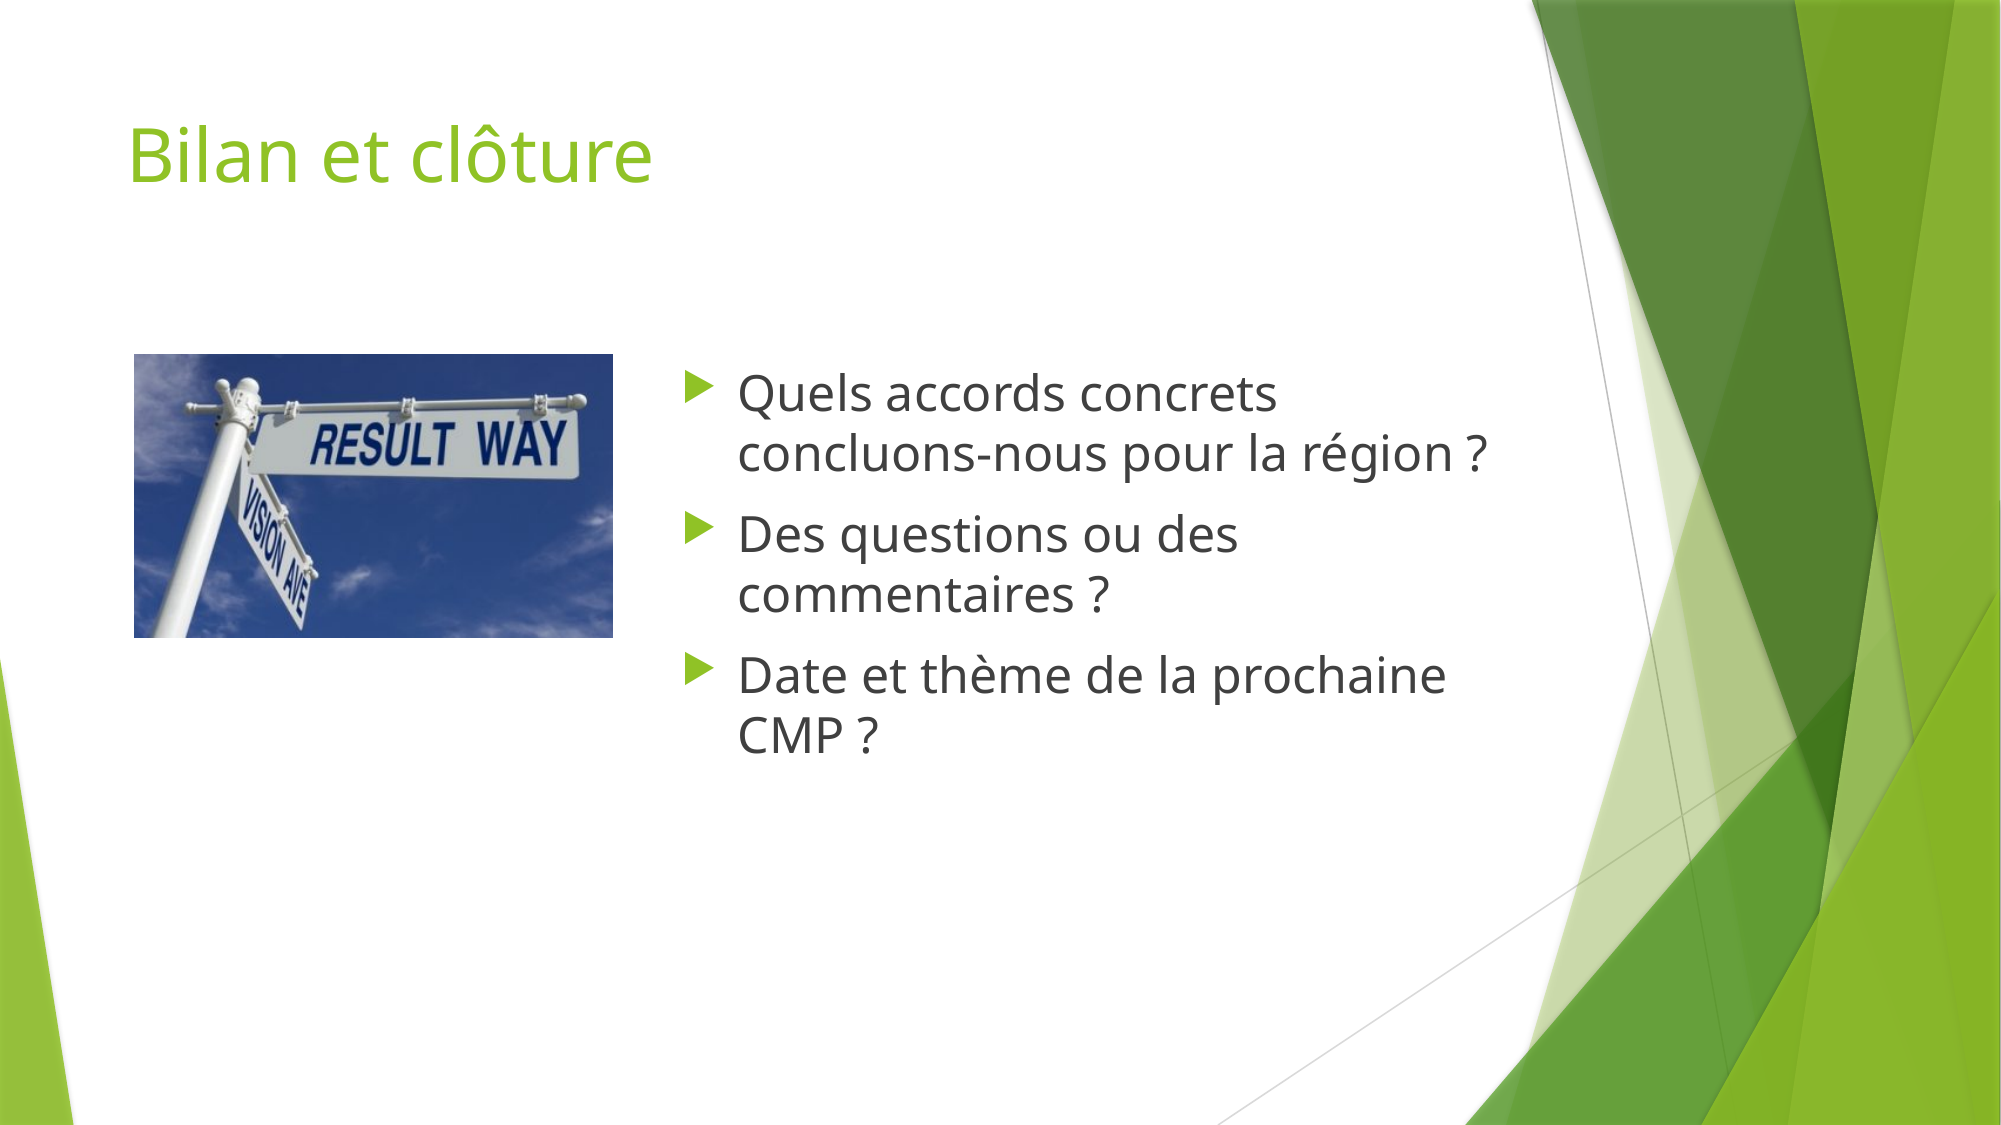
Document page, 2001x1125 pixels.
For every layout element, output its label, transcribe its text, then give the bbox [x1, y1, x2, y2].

title Bilan et clôture [111, 99, 1522, 317]
picture [133, 353, 613, 639]
list Quels accords concrets concluons-nous pour la région ? Des questions ou des commentaires ? Date et thème de la prochaine CMP ? [666, 354, 1521, 992]
text_box [975, 537, 1025, 588]
